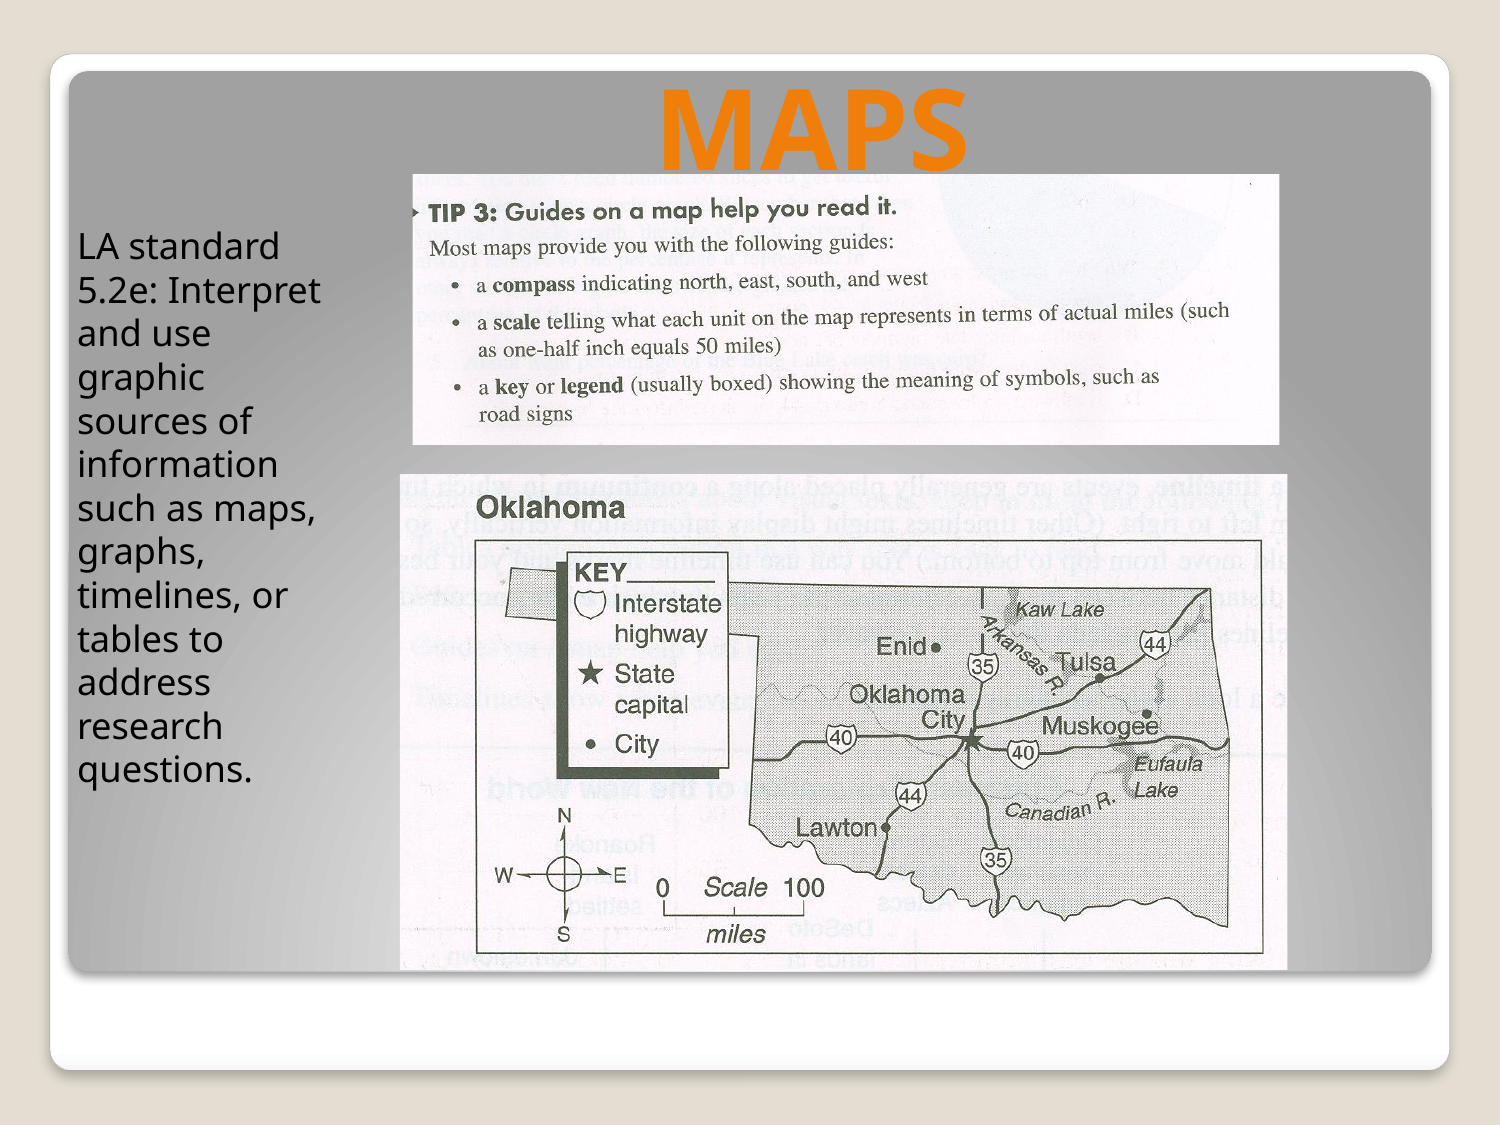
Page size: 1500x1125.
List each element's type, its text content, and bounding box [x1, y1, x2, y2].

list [412, 174, 1280, 445]
text_box maps [350, 49, 1275, 200]
text_box LA standard 5.2e: Interpret and use graphic sources of information such as maps, graphs, timelines, or tables to address research questions. [62, 212, 350, 798]
picture [399, 474, 1288, 970]
